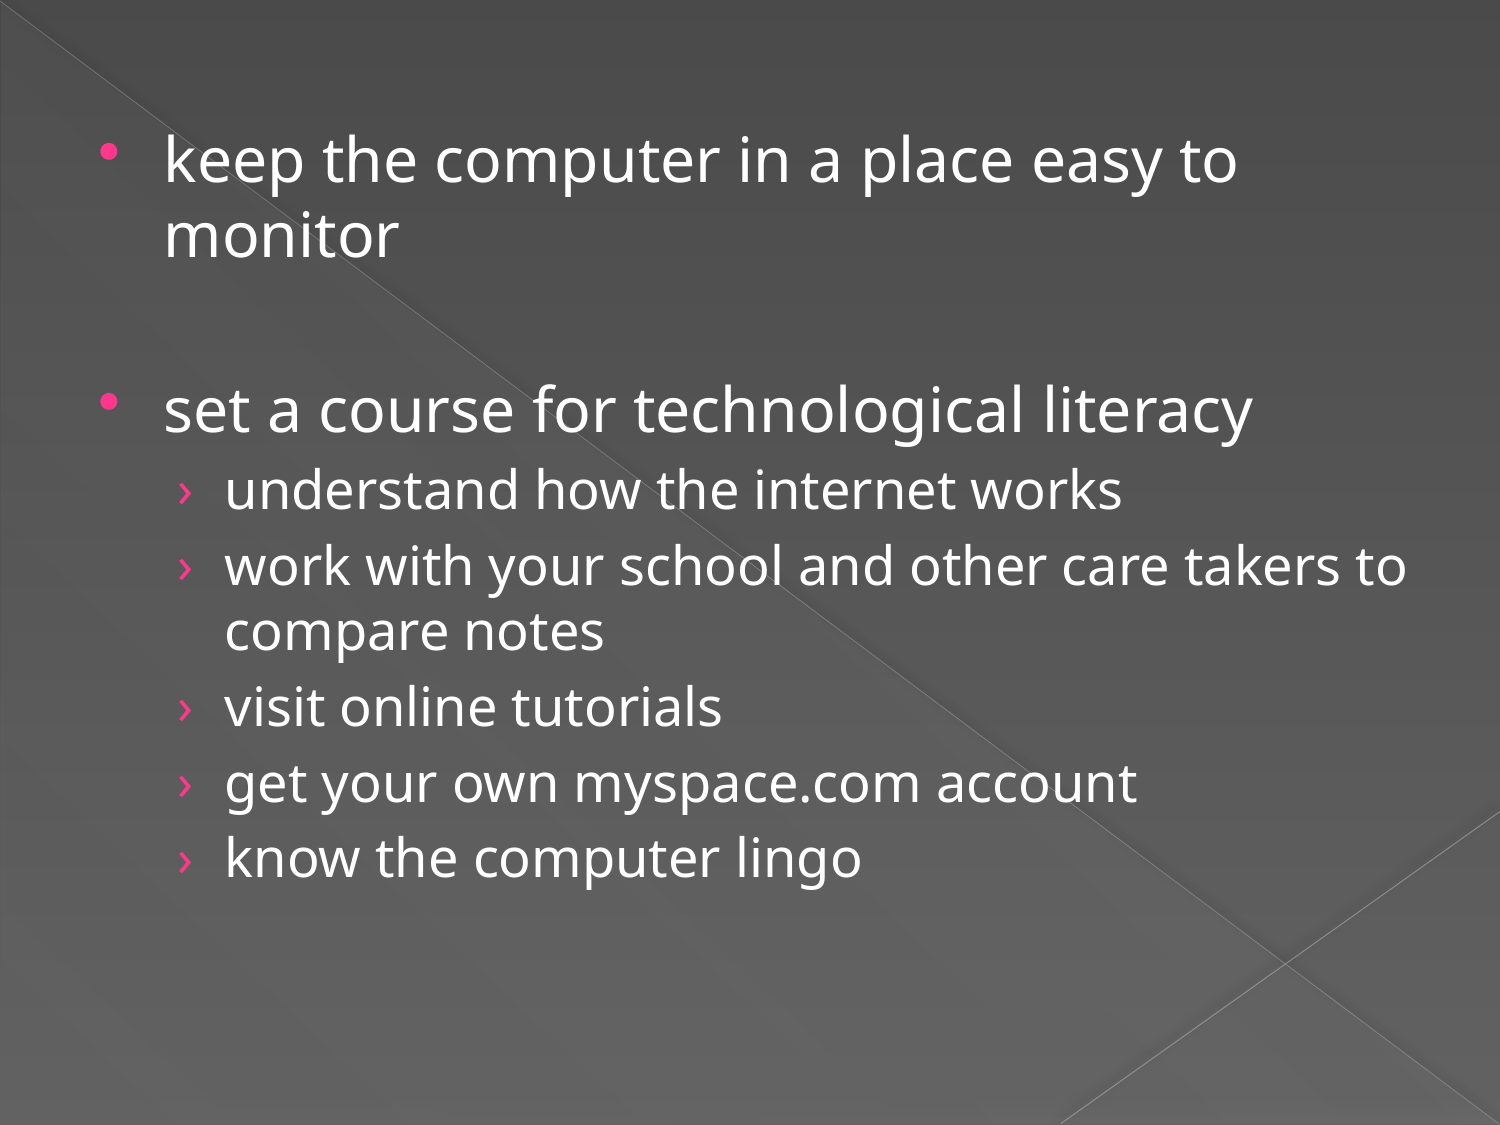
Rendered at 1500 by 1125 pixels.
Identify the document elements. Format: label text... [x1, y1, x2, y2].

list keep the computer in a place easy to monitor set a course for technological literacy understand how the internet works work with your school and other care takers to compare notes visit online tutorials get your own myspace.com account know the computer lingo [74, 112, 1426, 1006]
